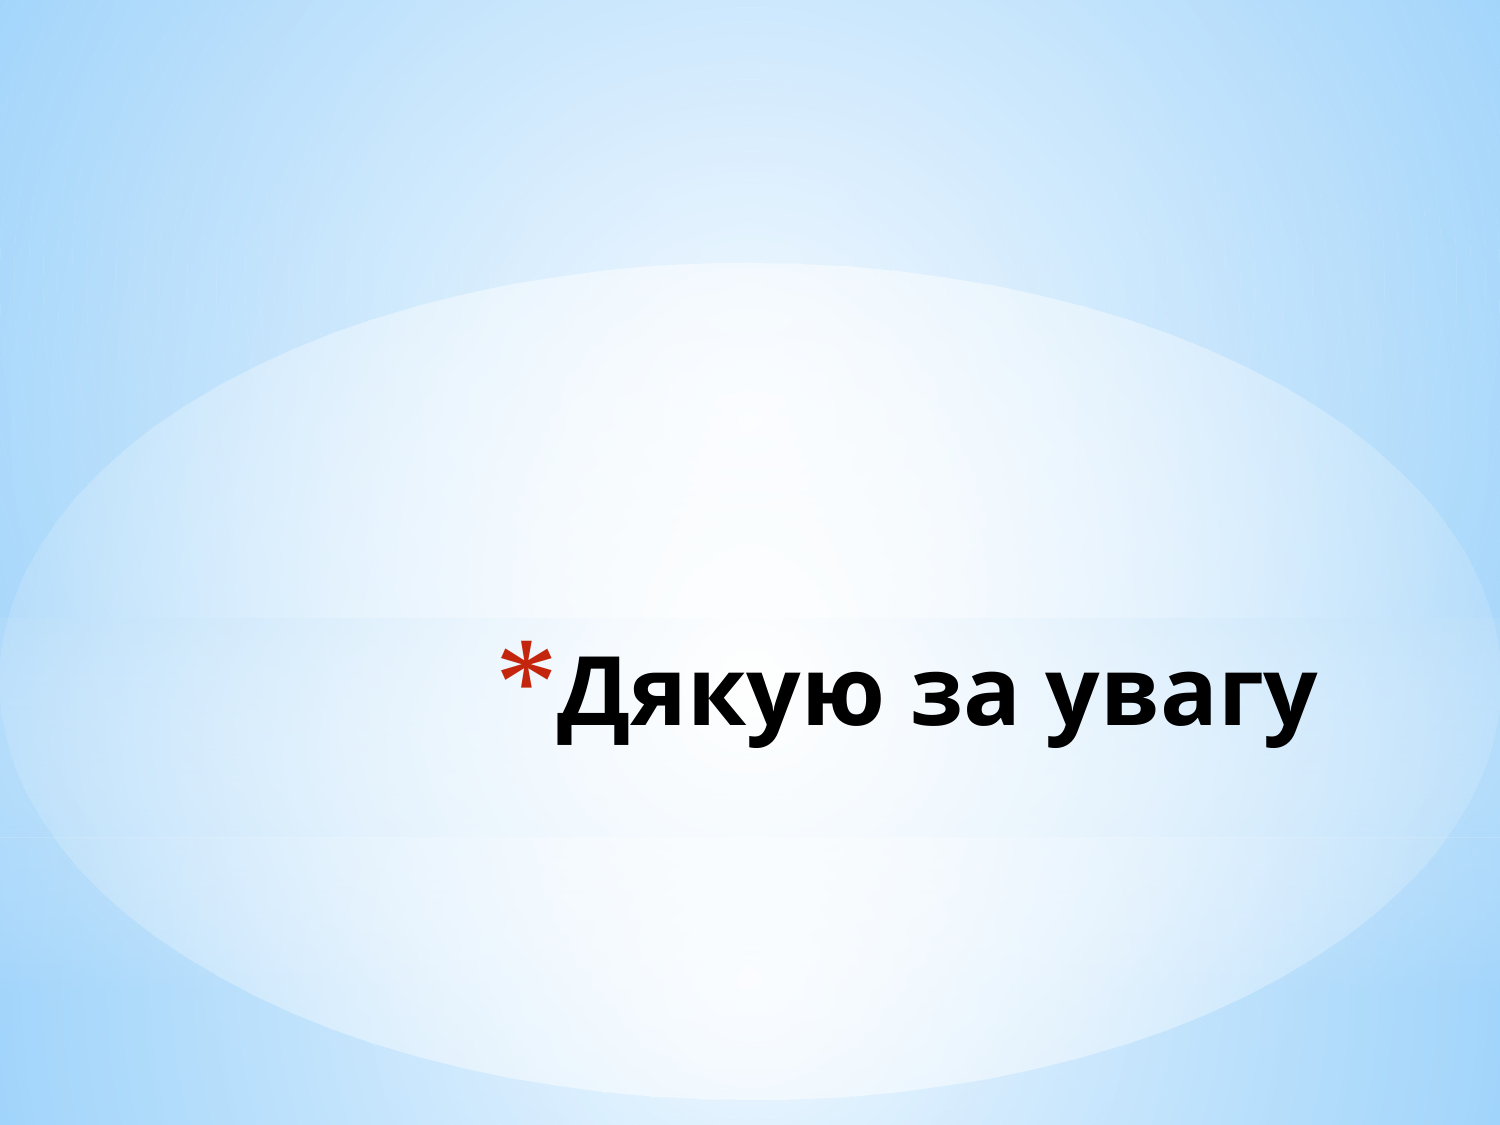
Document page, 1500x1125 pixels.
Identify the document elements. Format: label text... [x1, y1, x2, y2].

title Дякую за увагу [265, 621, 1334, 809]
